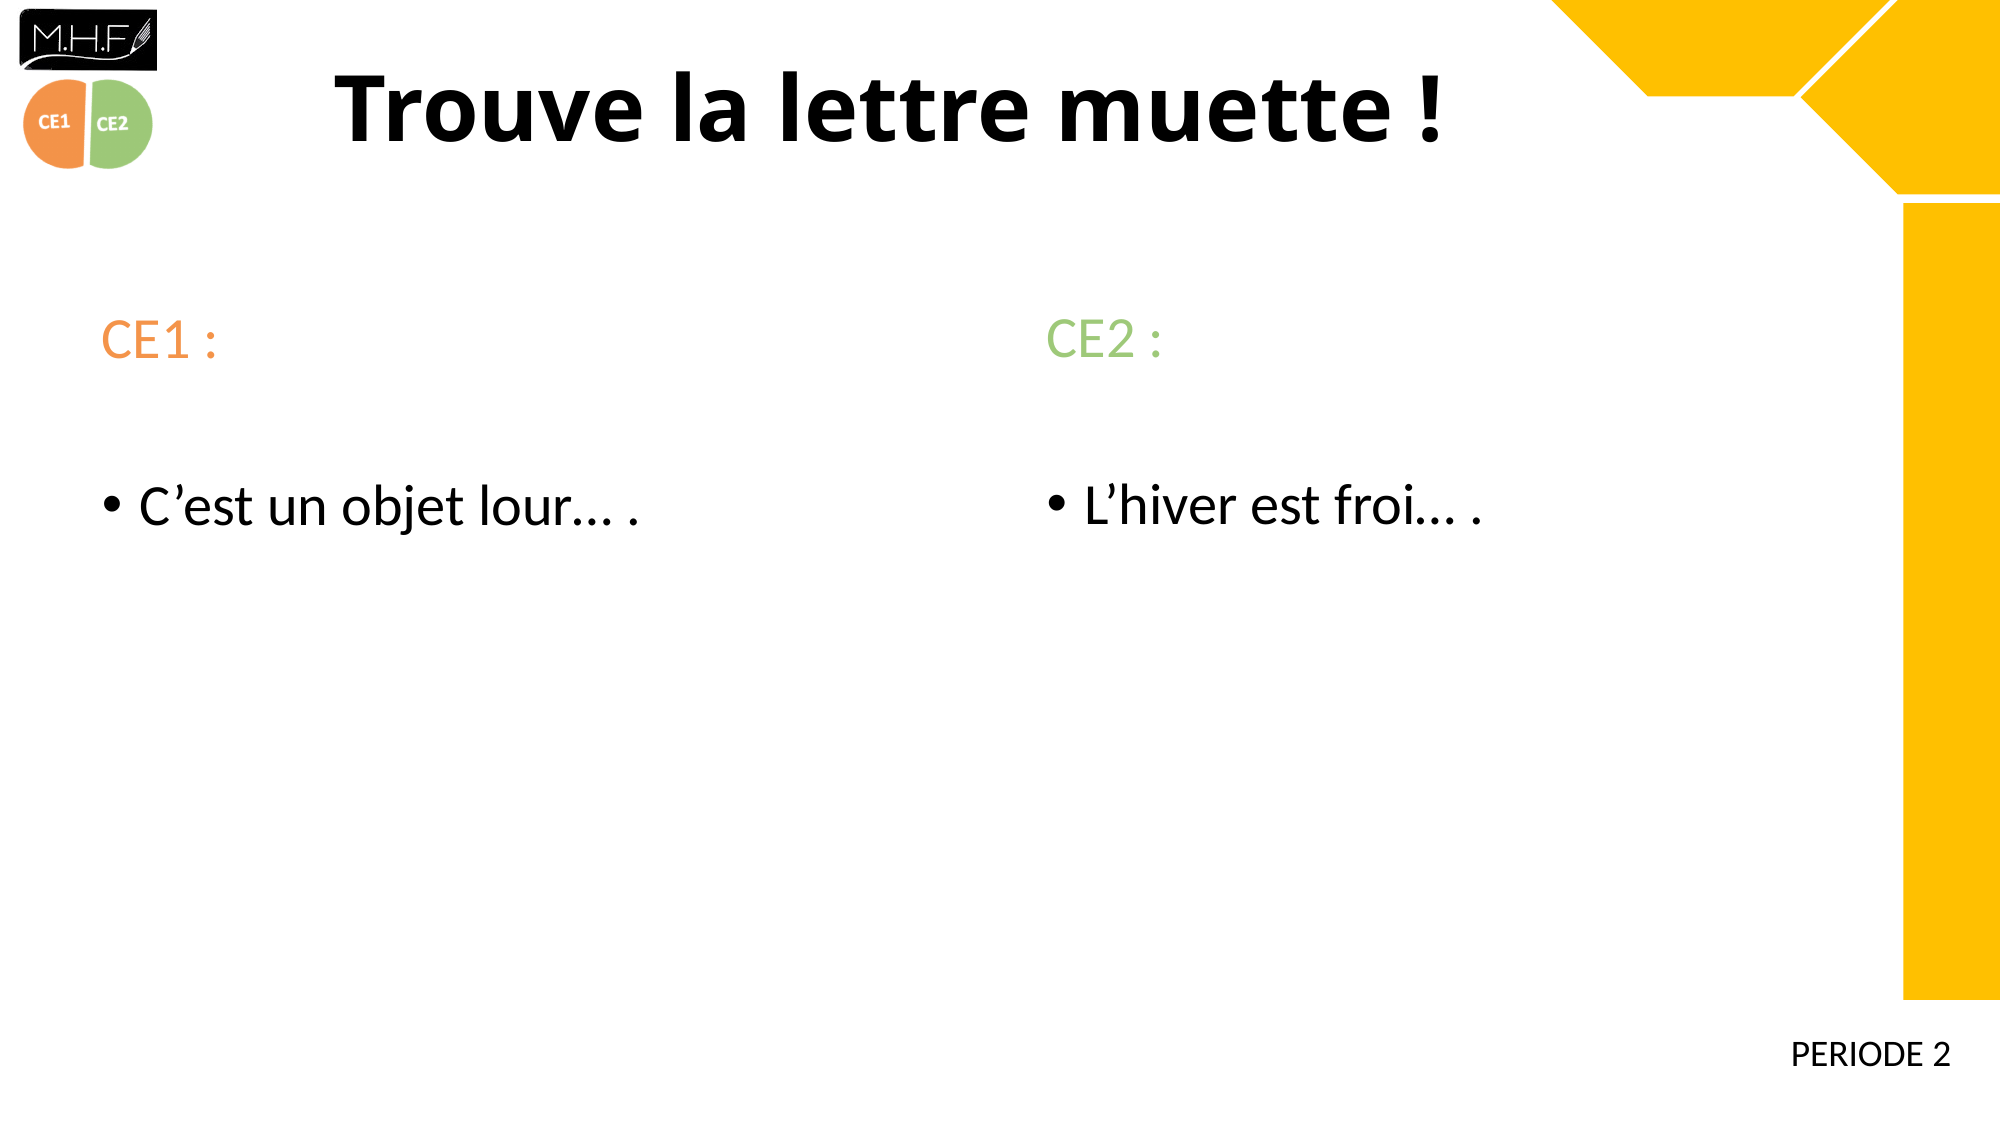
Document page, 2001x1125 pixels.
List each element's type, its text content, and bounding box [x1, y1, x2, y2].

picture [1, 7, 177, 207]
text_box [1799, 0, 2000, 196]
title Trouve la lettre muette ! [318, 3, 1865, 221]
text_box CE2 : L’hiver est froi… . [1031, 299, 1853, 1014]
list CE1 : C’est un objet lour… . [86, 300, 897, 1015]
text_box [1902, 202, 2000, 1001]
text_box PERIODE 2 [1362, 1021, 1967, 1125]
text_box [1549, 0, 1892, 98]
